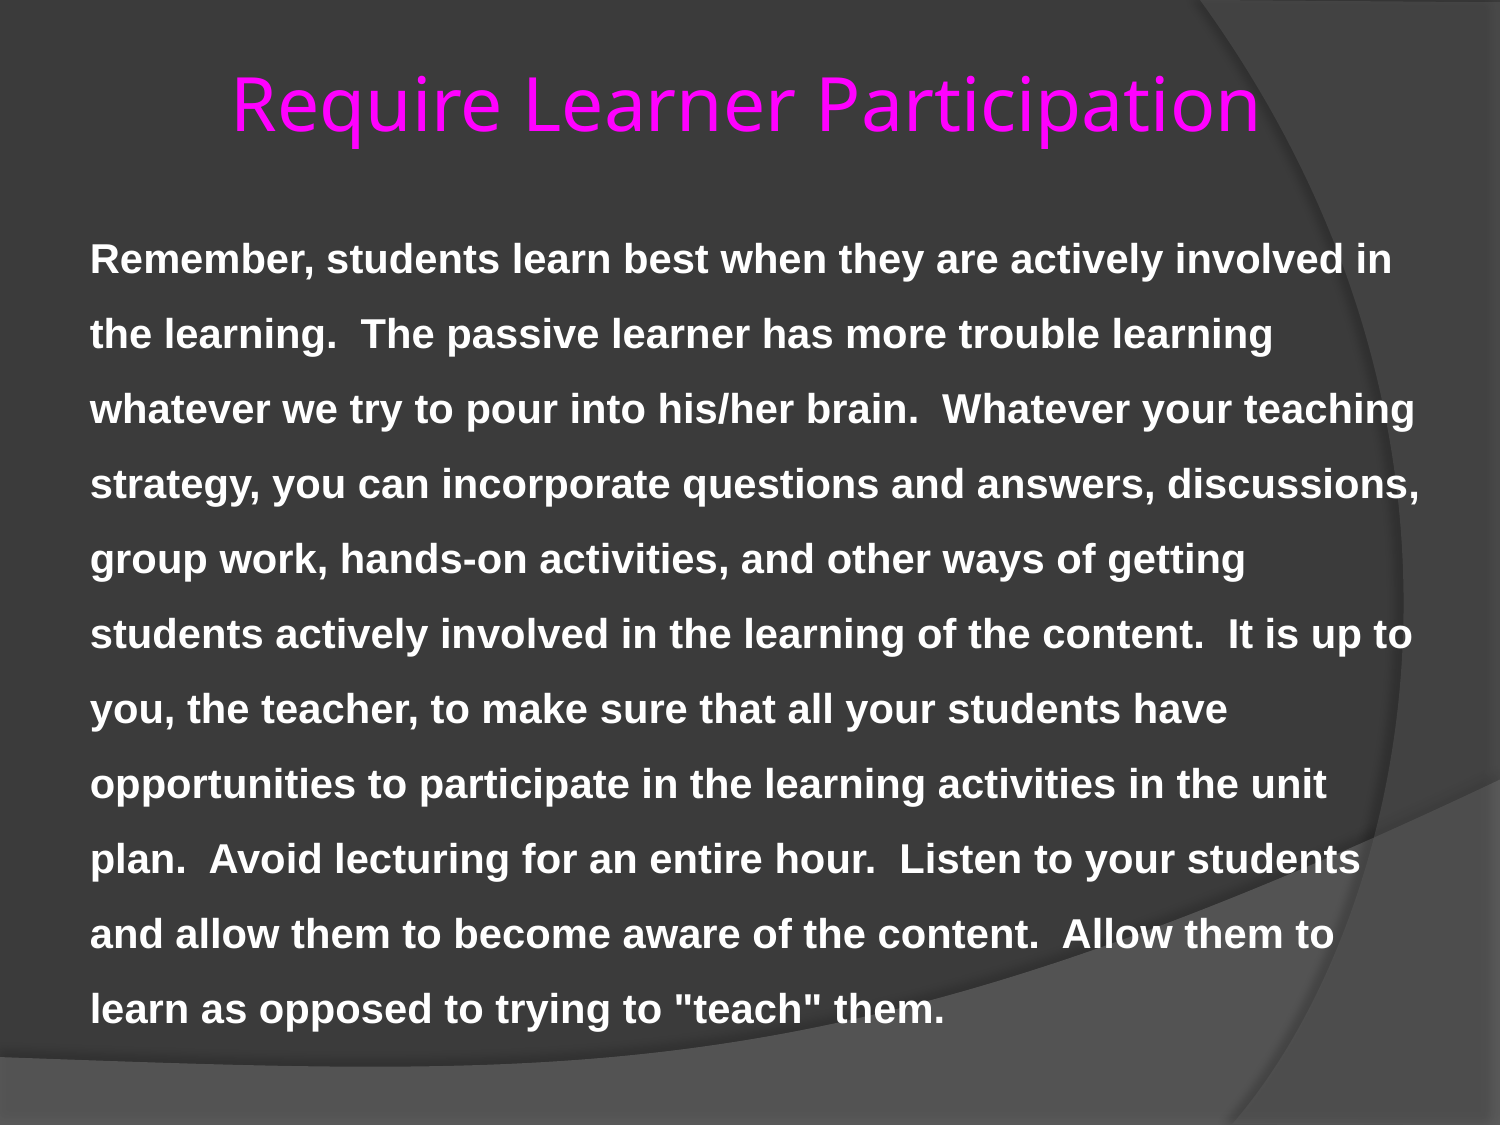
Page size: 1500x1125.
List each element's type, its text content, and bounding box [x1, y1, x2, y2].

text_box Require Learner Participation Remember, students learn best when they are actively involved in the learning. The passive learner has more trouble learning whatever we try to pour into his/her brain. Whatever your teaching strategy, you can incorporate questions and answers, discussions, group work, hands-on activities, and other ways of getting students actively involved in the learning of the content. It is up to you, the teacher, to make sure that all your students have opportunities to participate in the learning activities in the unit plan. Avoid lecturing for an entire hour. Listen to your students and allow them to become aware of the content. Allow them to learn as opposed to trying to "teach" them. [74, 49, 1438, 1115]
